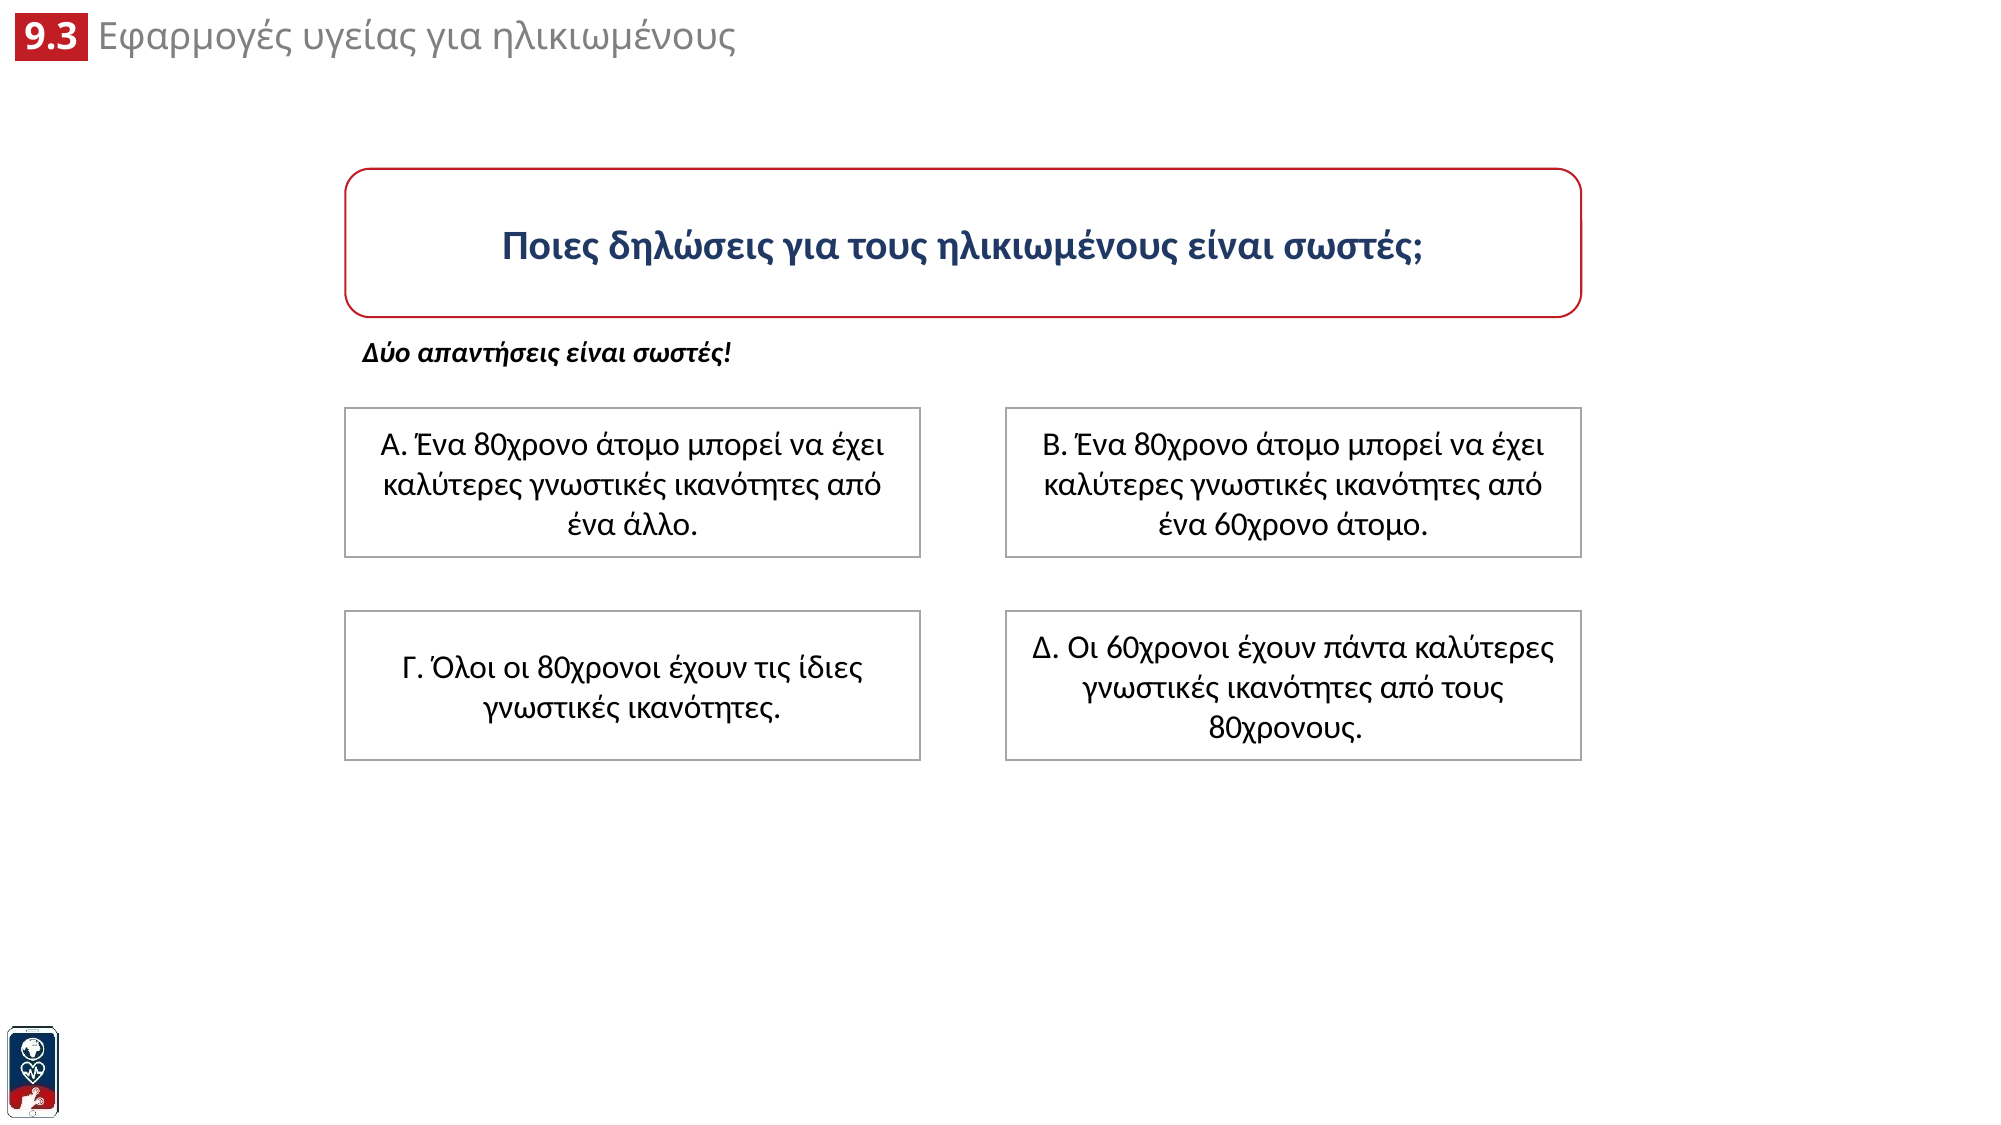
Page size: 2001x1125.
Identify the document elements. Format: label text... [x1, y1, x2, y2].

picture [7, 1026, 59, 1118]
text_box Ποιες δηλώσεις για τους ηλικιωμένους είναι σωστές; [344, 167, 1583, 319]
text_box Δ. Οι 60χρονοι έχουν πάντα καλύτερες γνωστικές ικανότητες από τους 80χρονους. [1005, 610, 1582, 761]
text_box B. Ένα 80χρονο άτομο μπορεί να έχει καλύτερες γνωστικές ικανότητες από ένα 60χρονο άτομο. [1005, 407, 1582, 558]
text_box Γ. Όλοι οι 80χρονοι έχουν τις ίδιες γνωστικές ικανότητες. [344, 610, 921, 761]
text_box Δύο απαντήσεις είναι σωστές! [347, 325, 748, 376]
text_box A. Ένα 80χρονο άτομο μπορεί να έχει καλύτερες γνωστικές ικανότητες από ένα άλλο. [344, 407, 921, 558]
